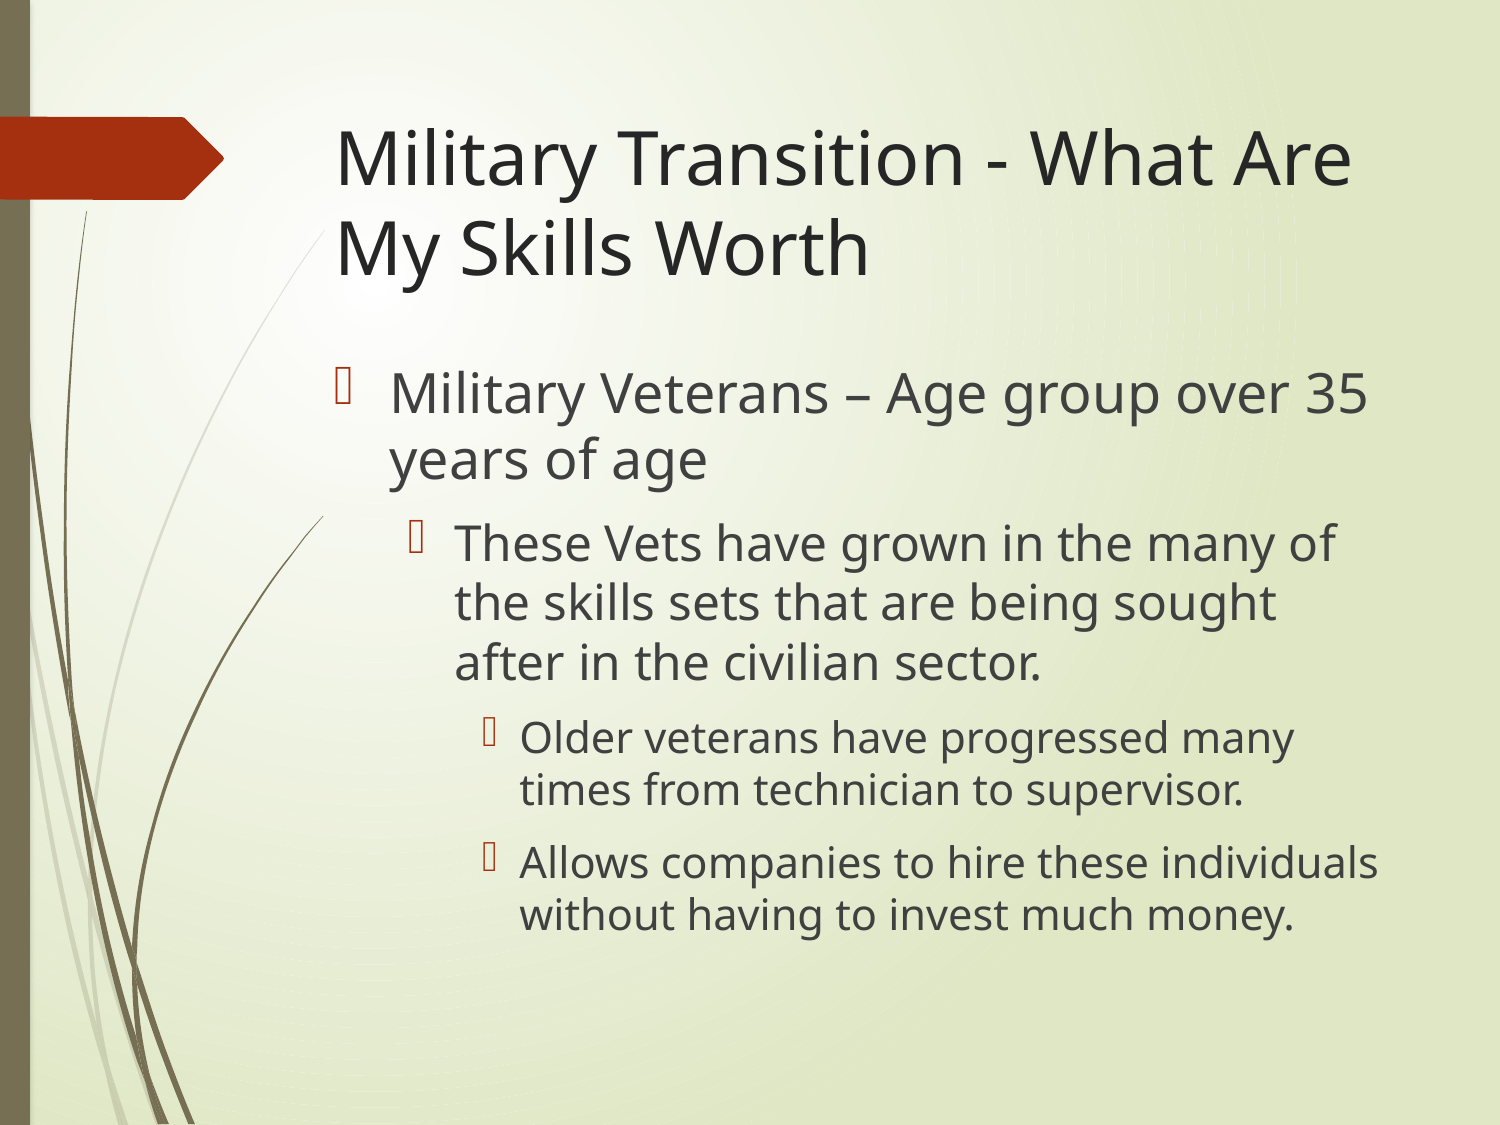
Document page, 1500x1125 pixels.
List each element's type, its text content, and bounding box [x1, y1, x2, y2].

title Military Transition - What Are My Skills Worth [319, 102, 1400, 313]
list Military Veterans – Age group over 35 years of age These Vets have grown in the many of the skills sets that are being sought after in the civilian sector. Older veterans have progressed many times from technician to supervisor. Allows companies to hire these individuals without having to invest much money. [318, 350, 1400, 970]
